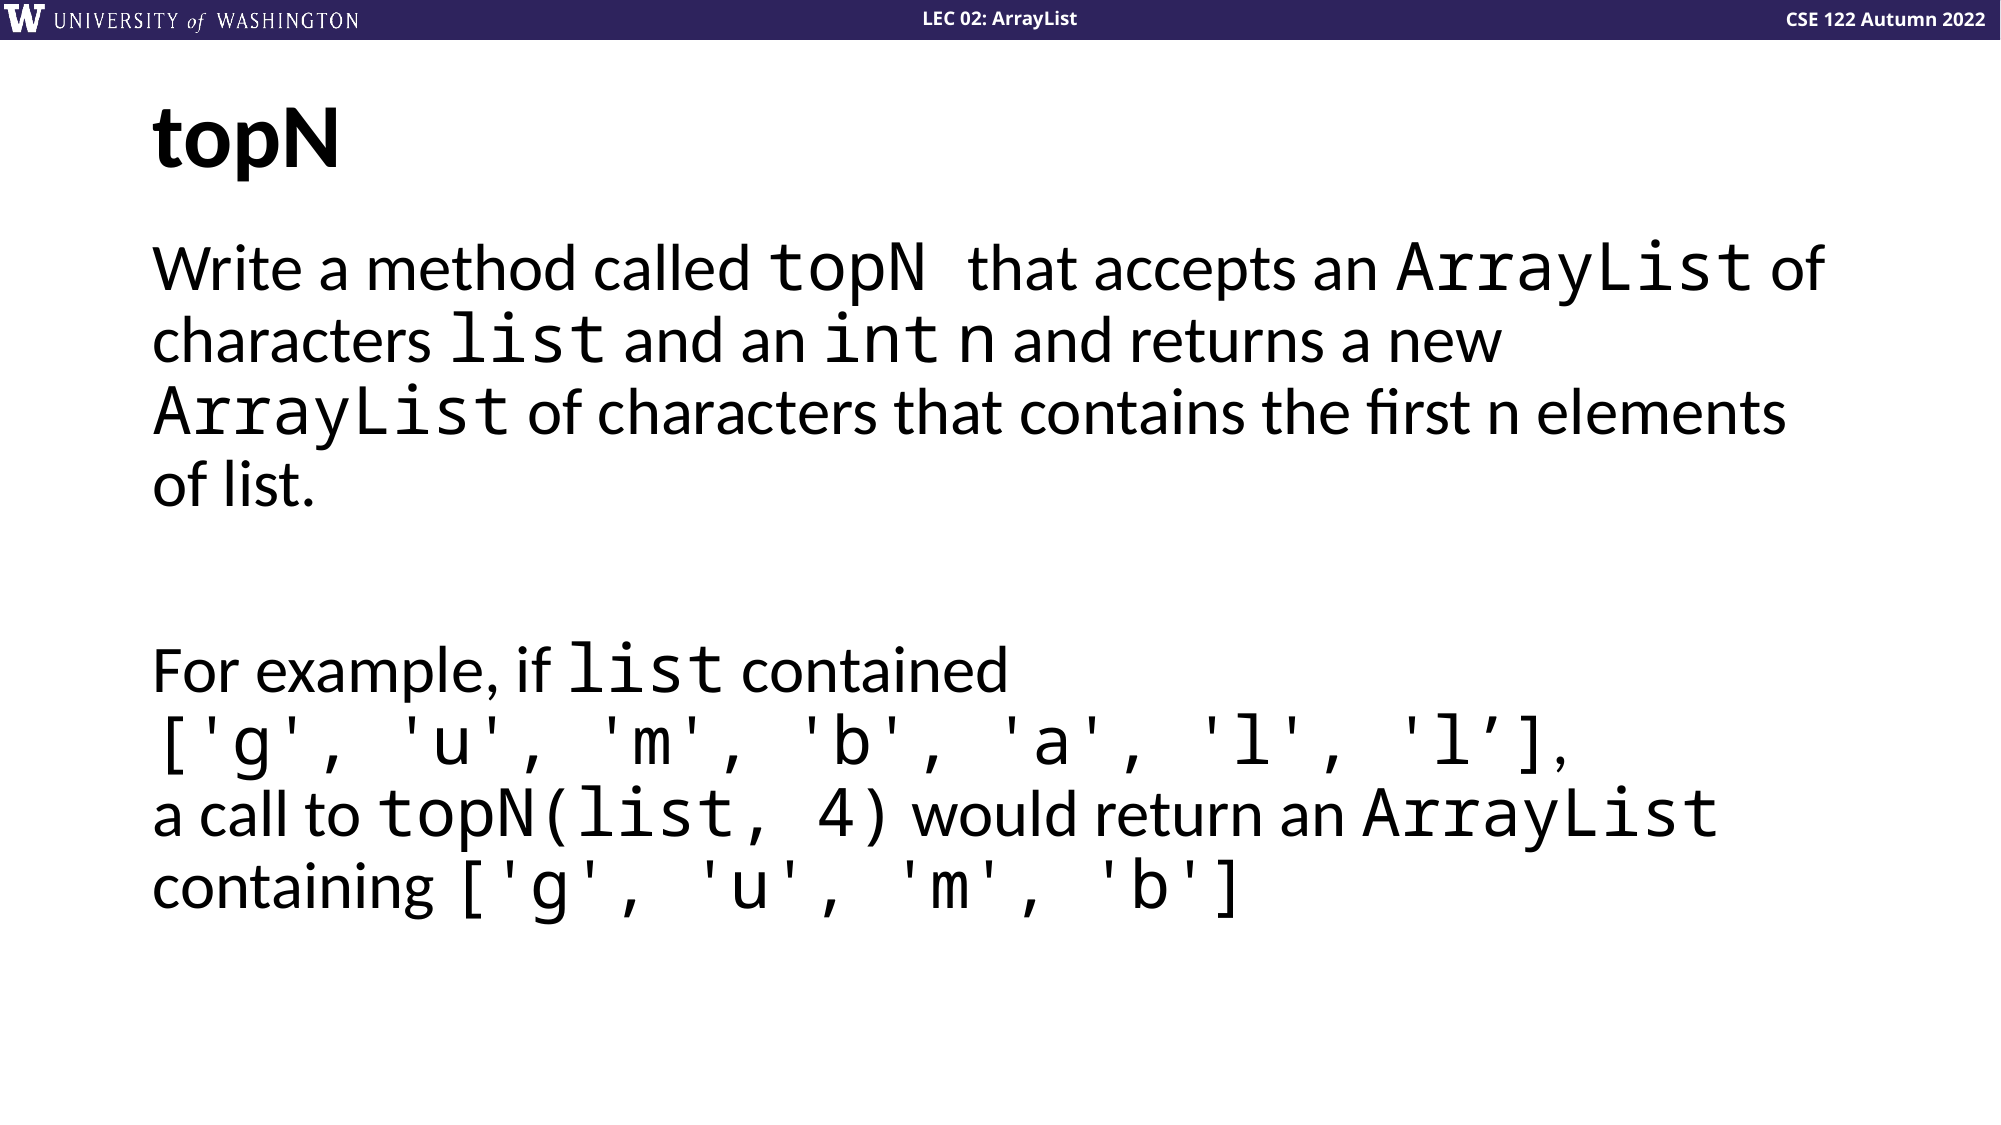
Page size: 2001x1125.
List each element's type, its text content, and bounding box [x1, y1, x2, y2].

picture [4, 4, 358, 33]
title topN [137, 74, 1863, 200]
list Write a method called topN that accepts an ArrayList of characters list and an int n and returns a new ArrayList of characters that contains the first n elements of list. For example, if list contained ['g', 'u', 'm', 'b', 'a', 'l', 'l’], a call to topN(list, 4) would return an ArrayList containing ['g', 'u', 'm', 'b'] [137, 224, 1863, 1014]
